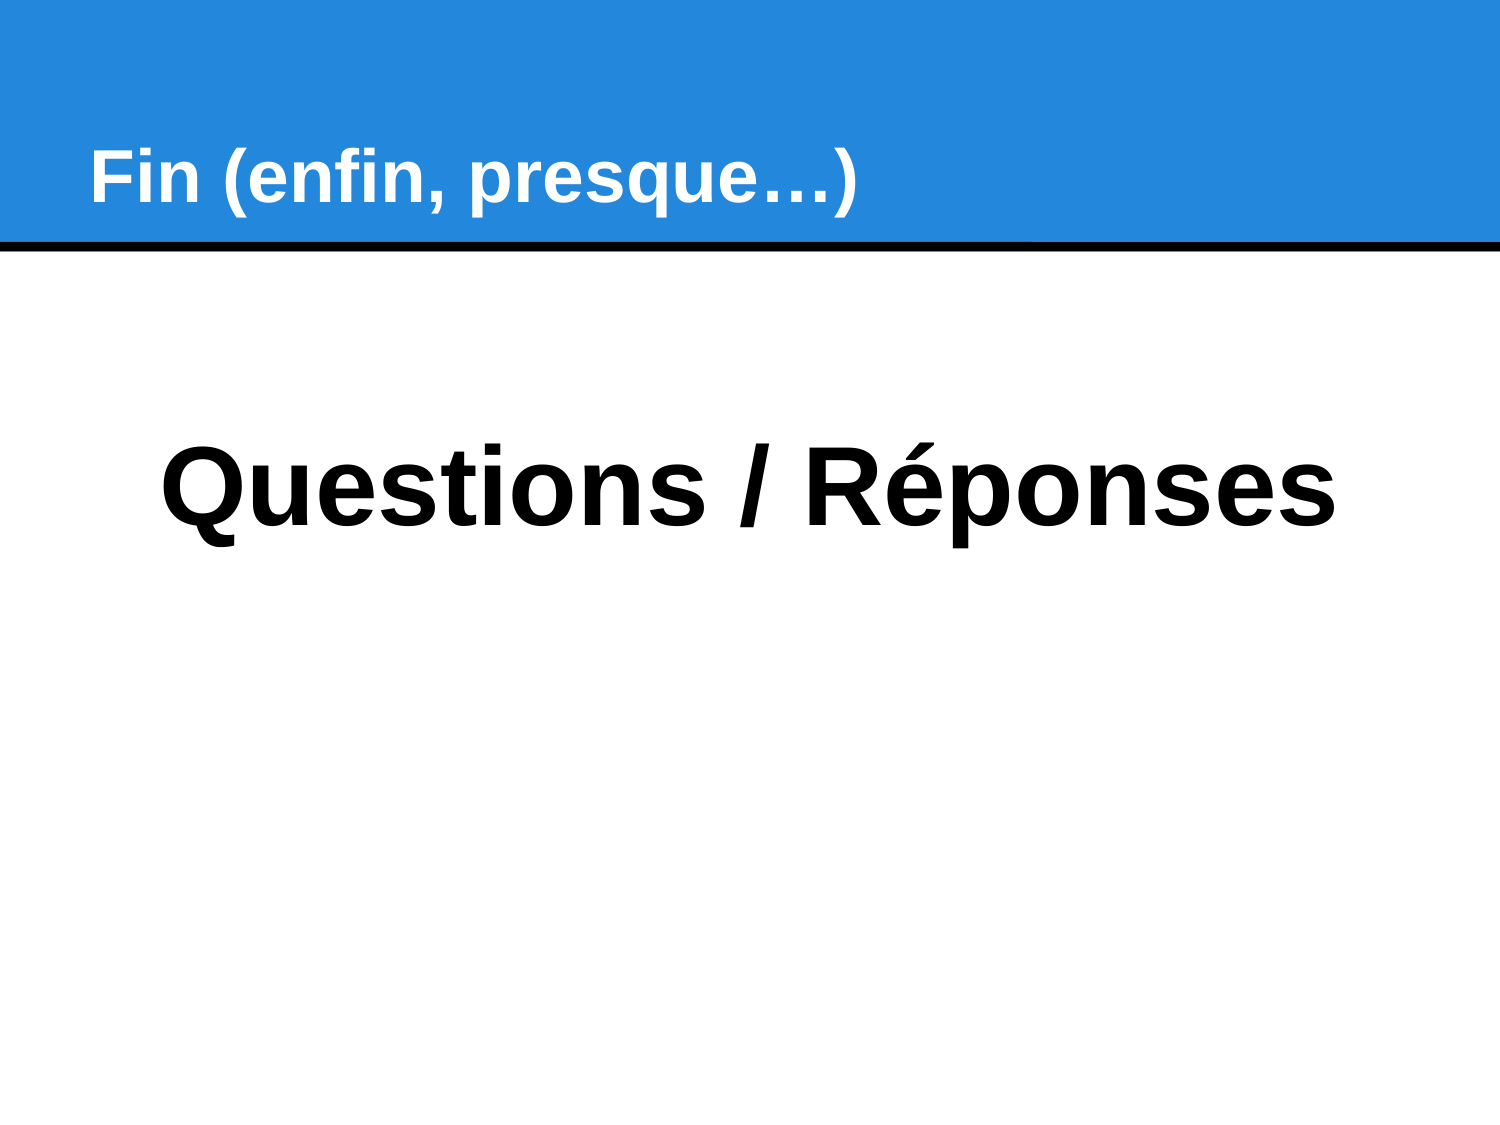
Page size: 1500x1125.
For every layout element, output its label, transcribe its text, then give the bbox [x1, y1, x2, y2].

text_box Fin (enfin, presque…) [75, 45, 1425, 233]
text_box Questions / Réponses [75, 262, 1425, 1078]
